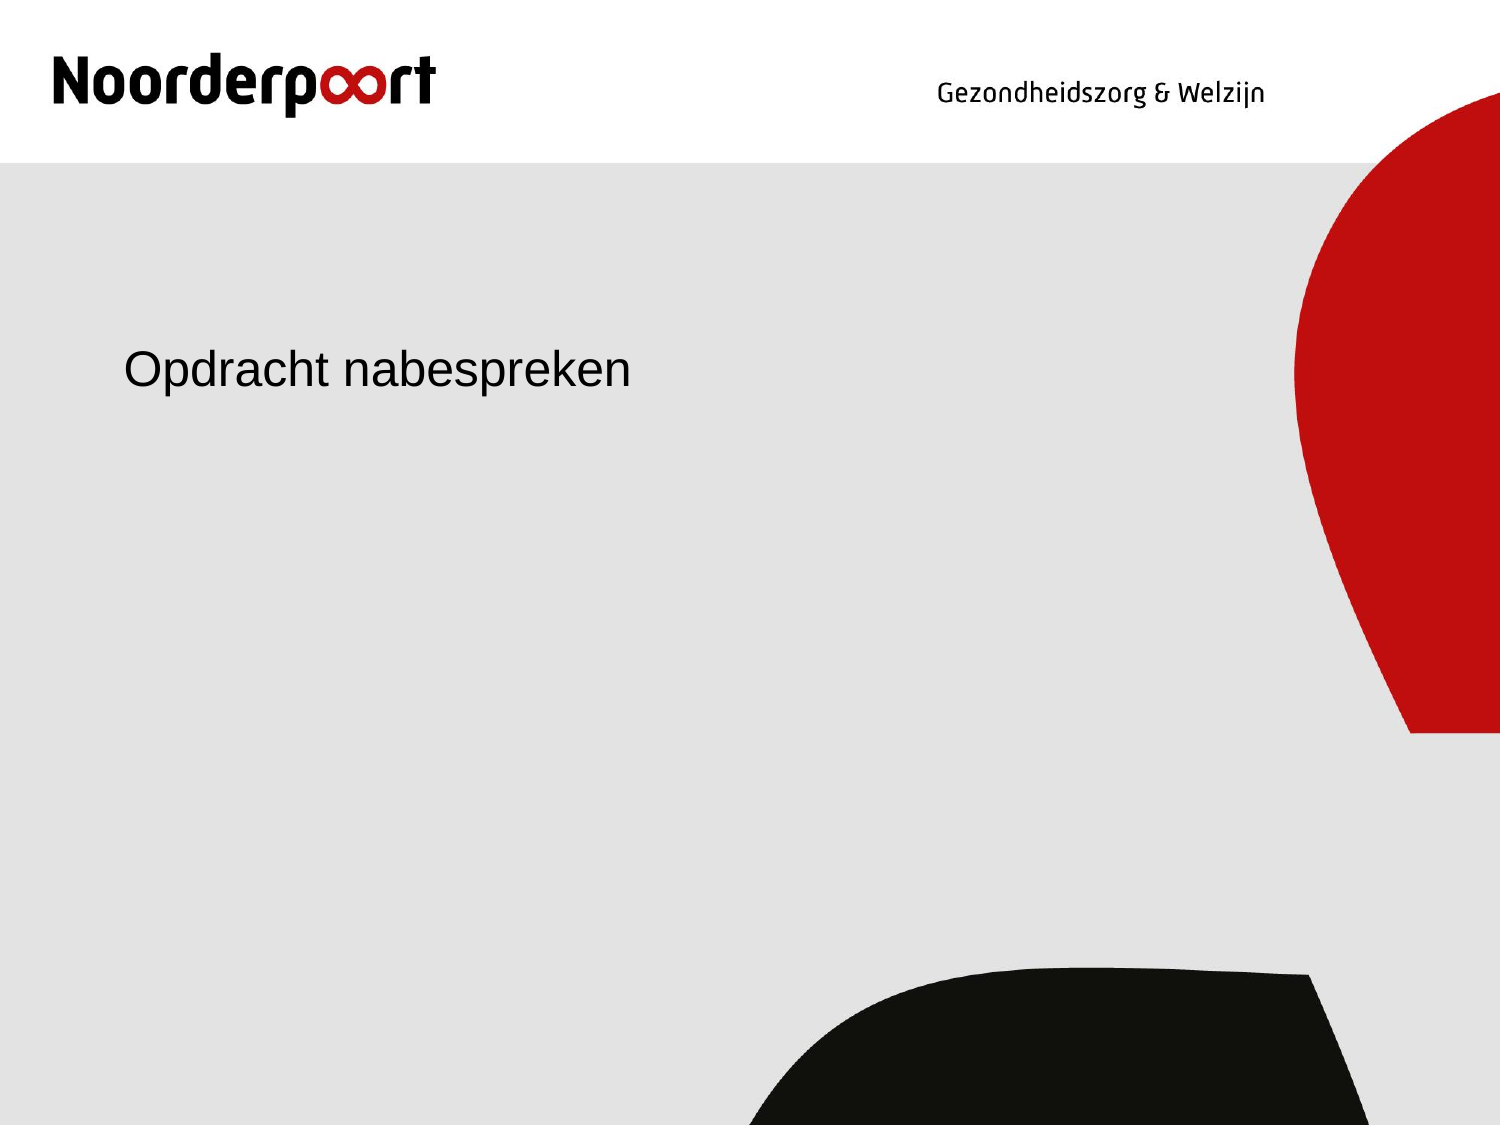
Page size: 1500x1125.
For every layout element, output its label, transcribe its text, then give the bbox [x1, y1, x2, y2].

picture [0, 0, 1500, 1125]
list Opdracht nabespreken [108, 343, 1292, 927]
